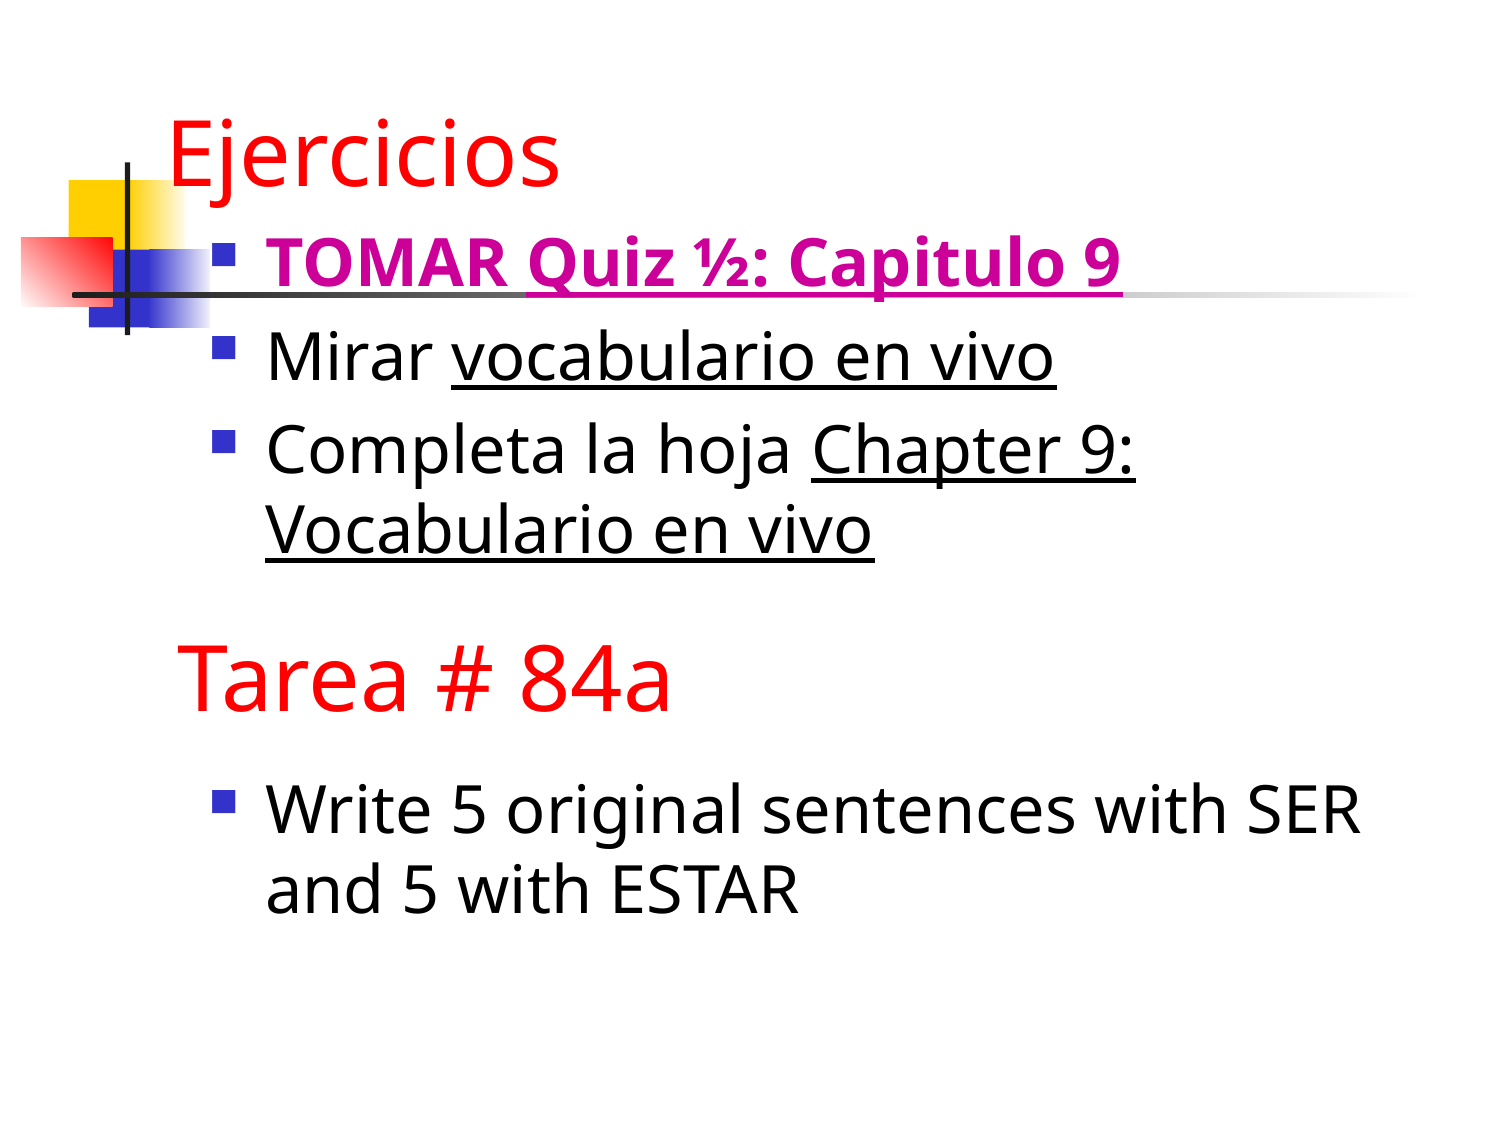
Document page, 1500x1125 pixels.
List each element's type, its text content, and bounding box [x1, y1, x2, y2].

text_box Tarea # 84a [162, 574, 1475, 738]
list TOMAR Quiz ½: Capitulo 9 Mirar vocabulario en vivo Completa la hoja Chapter 9: Vocabulario en vivo Write 5 original sentences with SER and 5 with ESTAR [193, 212, 1469, 574]
list TOMAR Quiz ½: Capitulo 9 Mirar vocabulario en vivo Completa la hoja Chapter 9: Vocabulario en vivo Write 5 original sentences with SER and 5 with ESTAR [193, 738, 1469, 888]
title Ejercicios [150, 50, 1463, 213]
